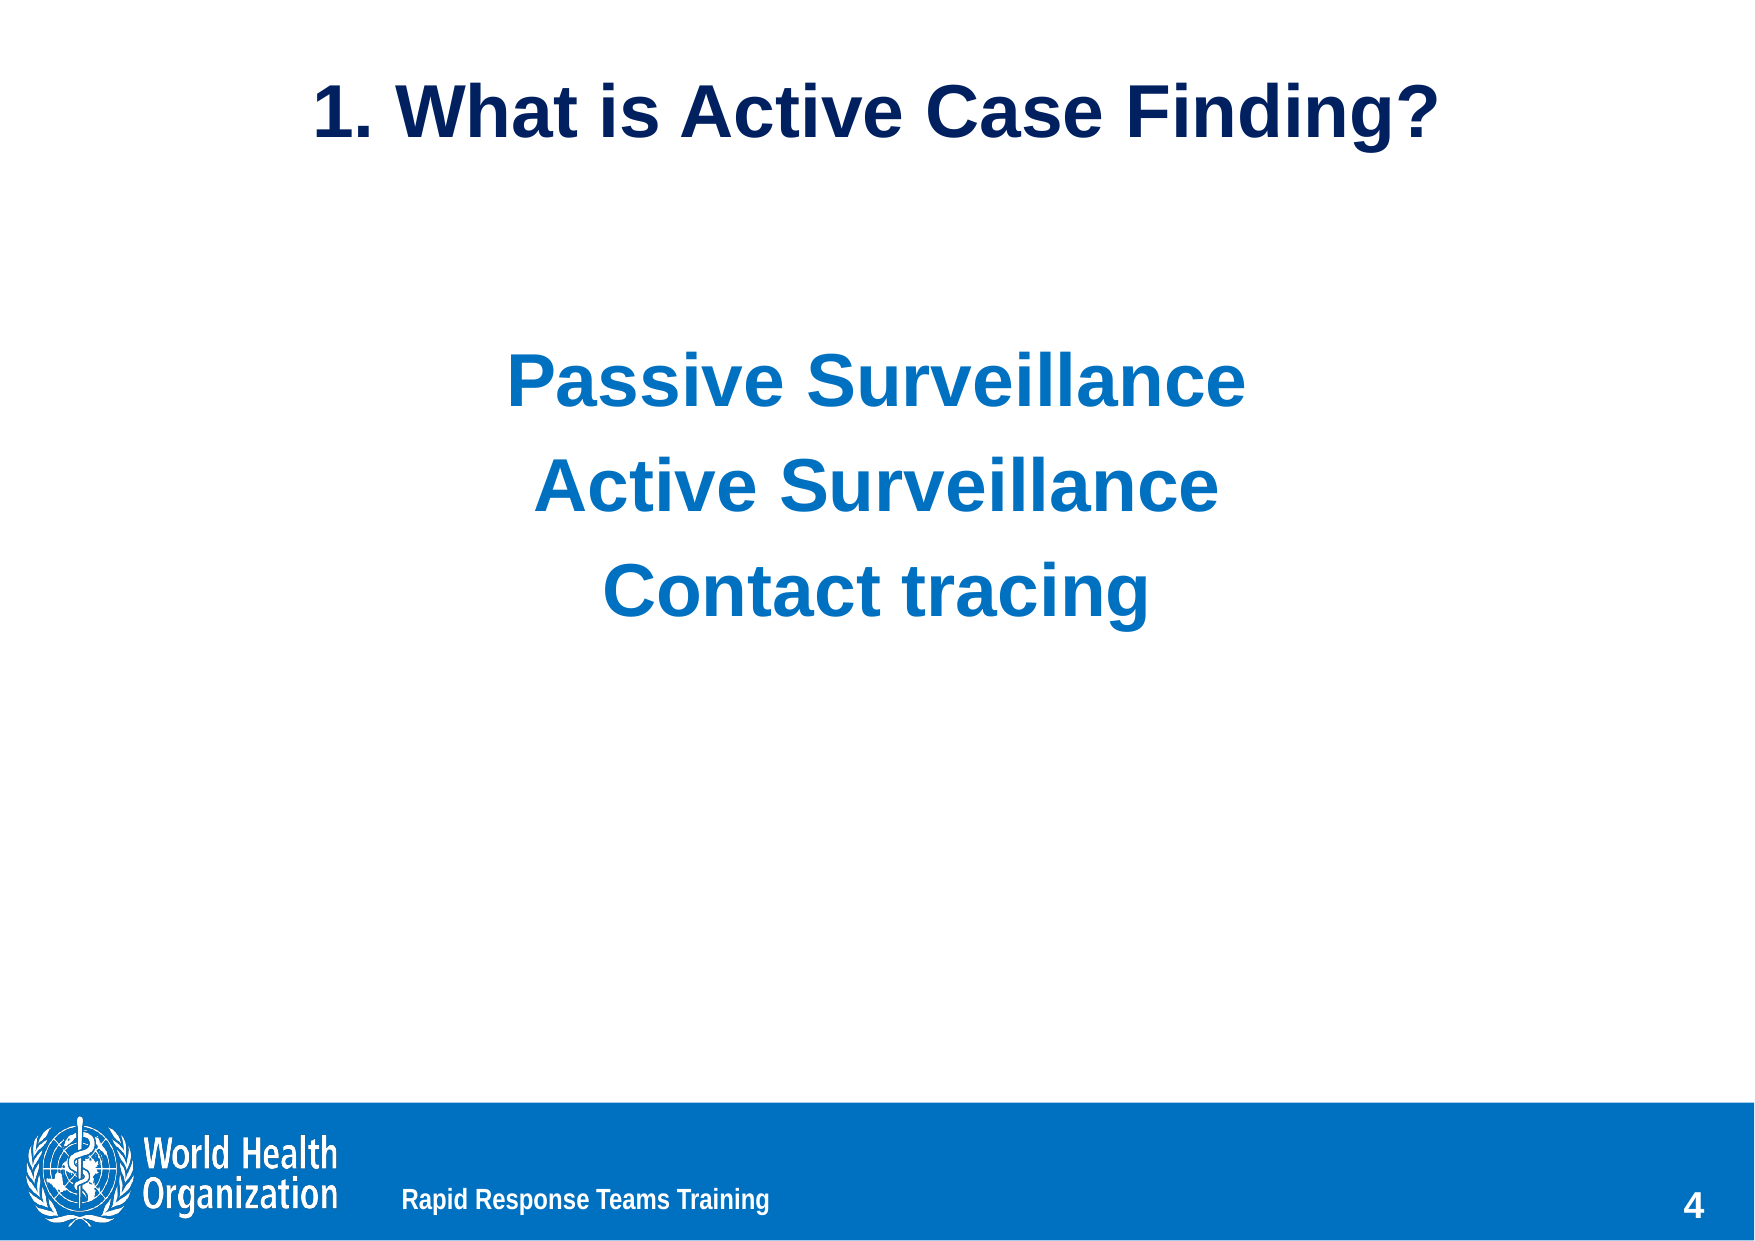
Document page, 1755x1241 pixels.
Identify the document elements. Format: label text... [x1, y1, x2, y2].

picture [25, 1116, 337, 1227]
title 1. What is Active Case Finding? [87, 49, 1667, 237]
list Passive Surveillance Active Surveillance Contact tracing [87, 237, 1667, 1108]
